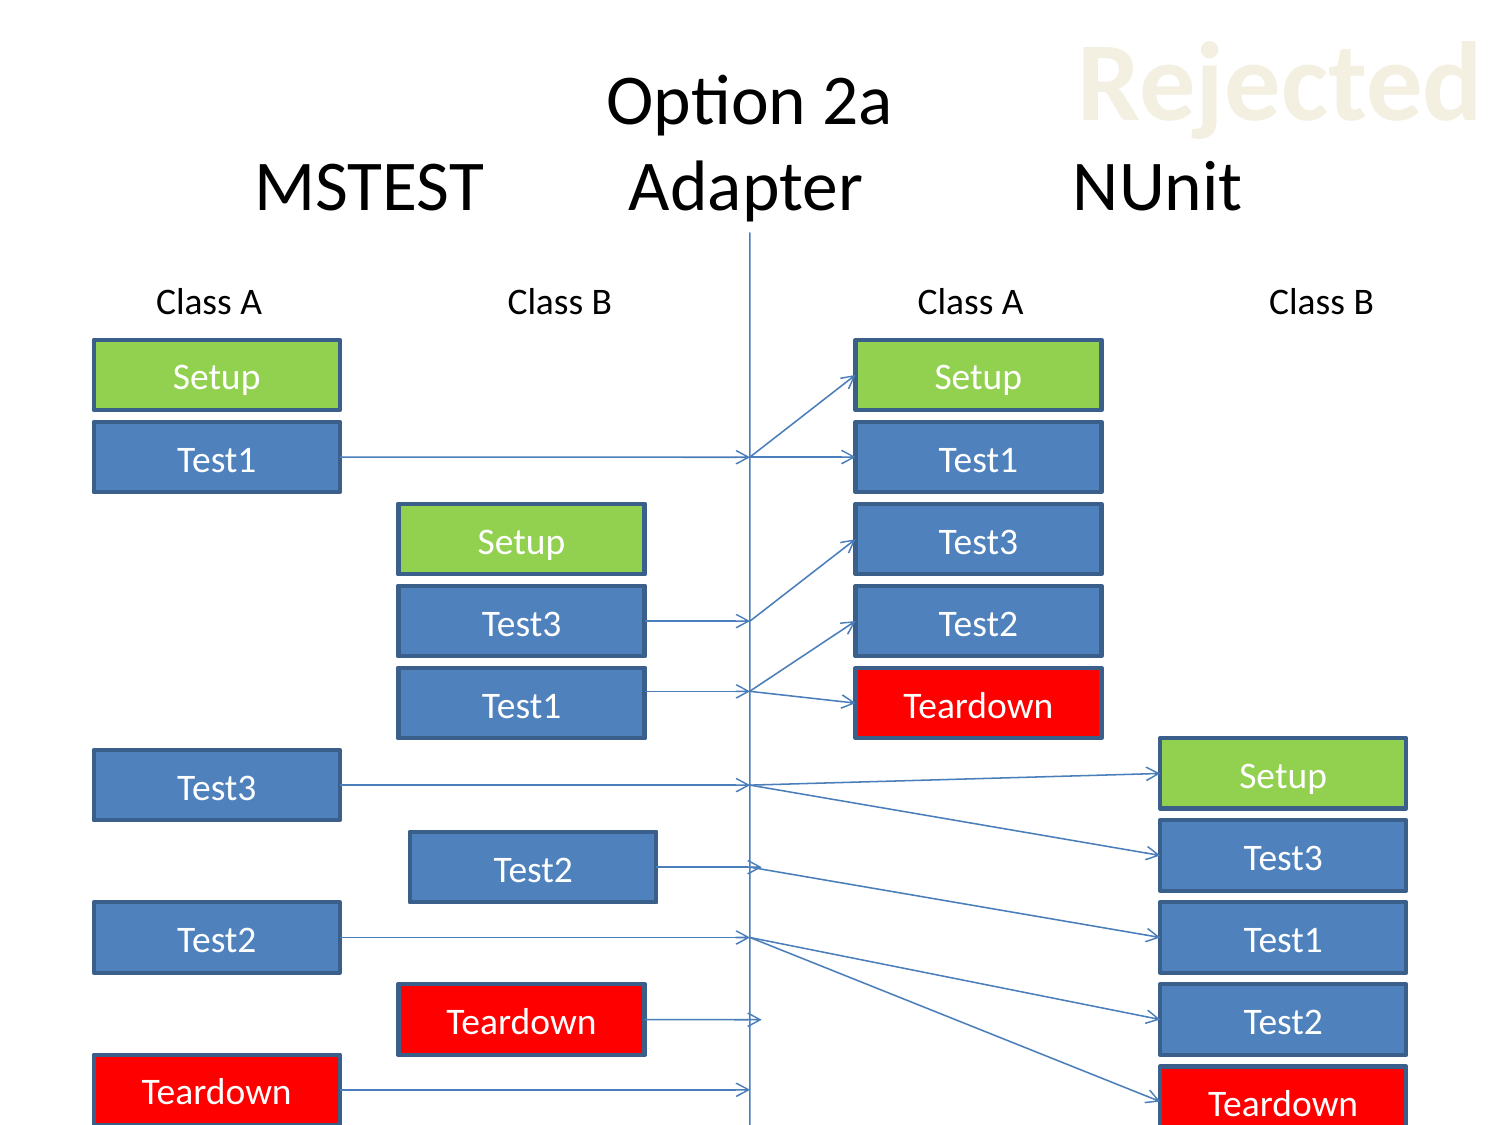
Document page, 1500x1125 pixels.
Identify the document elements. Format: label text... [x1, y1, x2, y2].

text_box Test2 [92, 900, 342, 975]
text_box Test3 [396, 584, 647, 658]
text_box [749, 866, 1161, 935]
text_box Setup [1158, 736, 1408, 811]
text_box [749, 773, 1161, 784]
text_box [749, 937, 1161, 1102]
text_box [749, 691, 856, 704]
text_box Test2 [408, 830, 658, 904]
text_box Setup [396, 502, 647, 576]
text_box Class A [141, 269, 278, 330]
text_box Class A [903, 269, 1039, 330]
text_box Teardown [396, 982, 647, 1057]
text_box Test1 [396, 666, 647, 677]
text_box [749, 620, 856, 690]
text_box Class B [1254, 269, 1390, 330]
text_box Teardown [1158, 1064, 1408, 1125]
text_box Test1 [92, 420, 342, 494]
text_box Test3 [853, 502, 1104, 576]
text_box Class B [492, 269, 628, 330]
text_box Teardown [92, 1053, 342, 1125]
text_box Test3 [92, 748, 342, 822]
text_box Rejected [1062, 0, 1499, 150]
text_box Test2 [1165, 982, 1408, 1057]
text_box Teardown [860, 666, 1104, 677]
text_box Setup [853, 338, 1104, 412]
text_box Setup [92, 338, 342, 412]
text_box Test2 [860, 584, 1104, 658]
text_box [749, 539, 856, 620]
text_box Test1 [853, 420, 1104, 494]
text_box Teardown [853, 687, 1104, 740]
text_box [749, 374, 856, 458]
text_box Test1 [396, 687, 647, 740]
title Option 2a MSTEST Adapter NUnit [75, 45, 1425, 233]
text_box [749, 784, 1161, 856]
text_box Test3 [1158, 818, 1408, 893]
text_box Test1 [1165, 900, 1408, 975]
